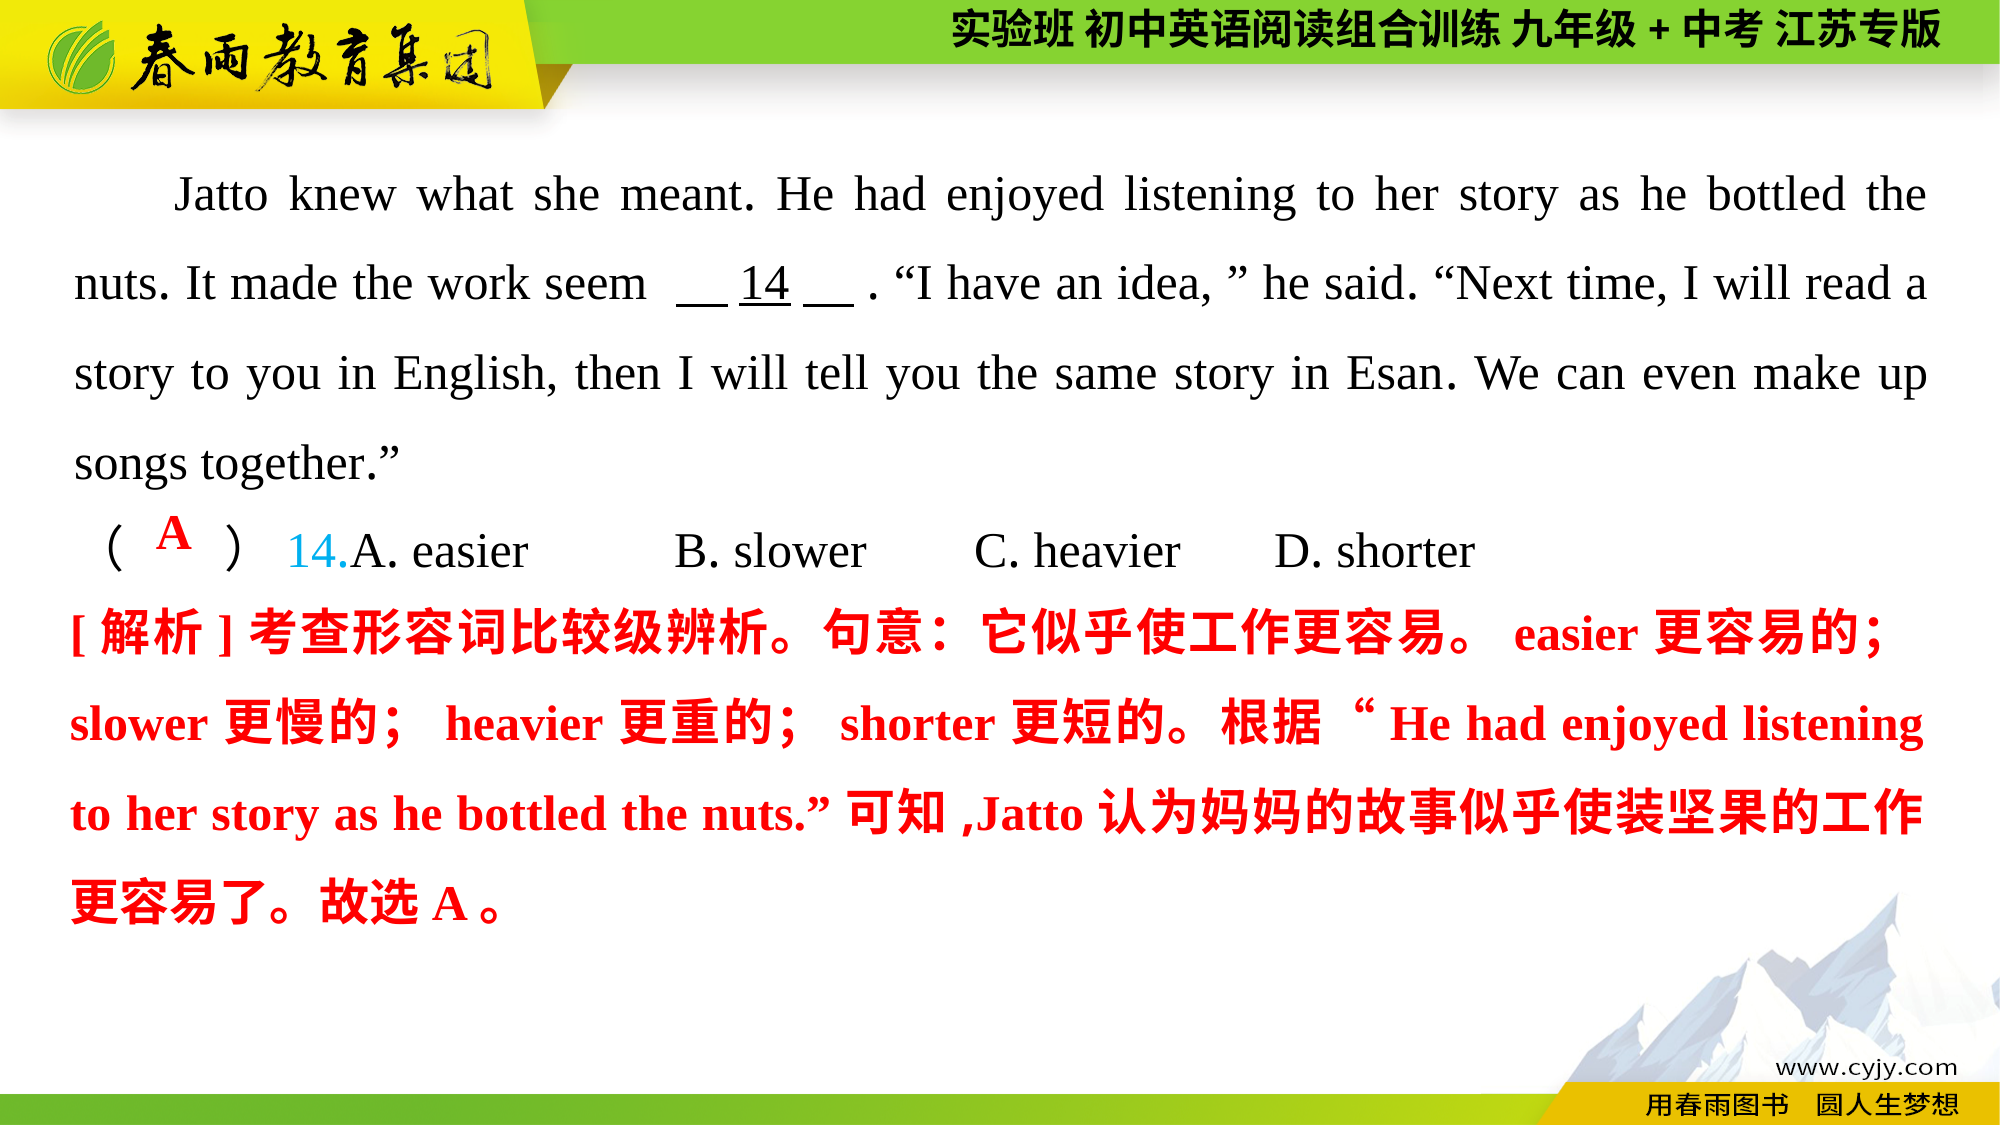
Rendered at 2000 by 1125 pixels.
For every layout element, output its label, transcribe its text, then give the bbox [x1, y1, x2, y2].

picture [0, 0, 2000, 1125]
text_box [解析]考查形容词比较级辨析。句意：它似乎使工作更容易。easier更容易的；slower更慢的；heavier更重的；shorter更短的。根据“He had enjoyed listening to her story as he bottled the nuts.”可知,Jatto认为妈妈的故事似乎使装坚果的工作更容易了。故选A。 [54, 562, 1939, 938]
list Jatto knew what she meant. He had enjoyed listening to her story as he bottled the nuts. It made the work seem 14 . “I have an idea, ” he said. “Next time, I will read a story to you in English, then I will tell you the same story in Esan. We can even make up songs together.” [59, 122, 1944, 479]
text_box （ ）14.A. easier B. slower C. heavier D. shorter [59, 479, 1944, 585]
text_box A [141, 491, 207, 562]
